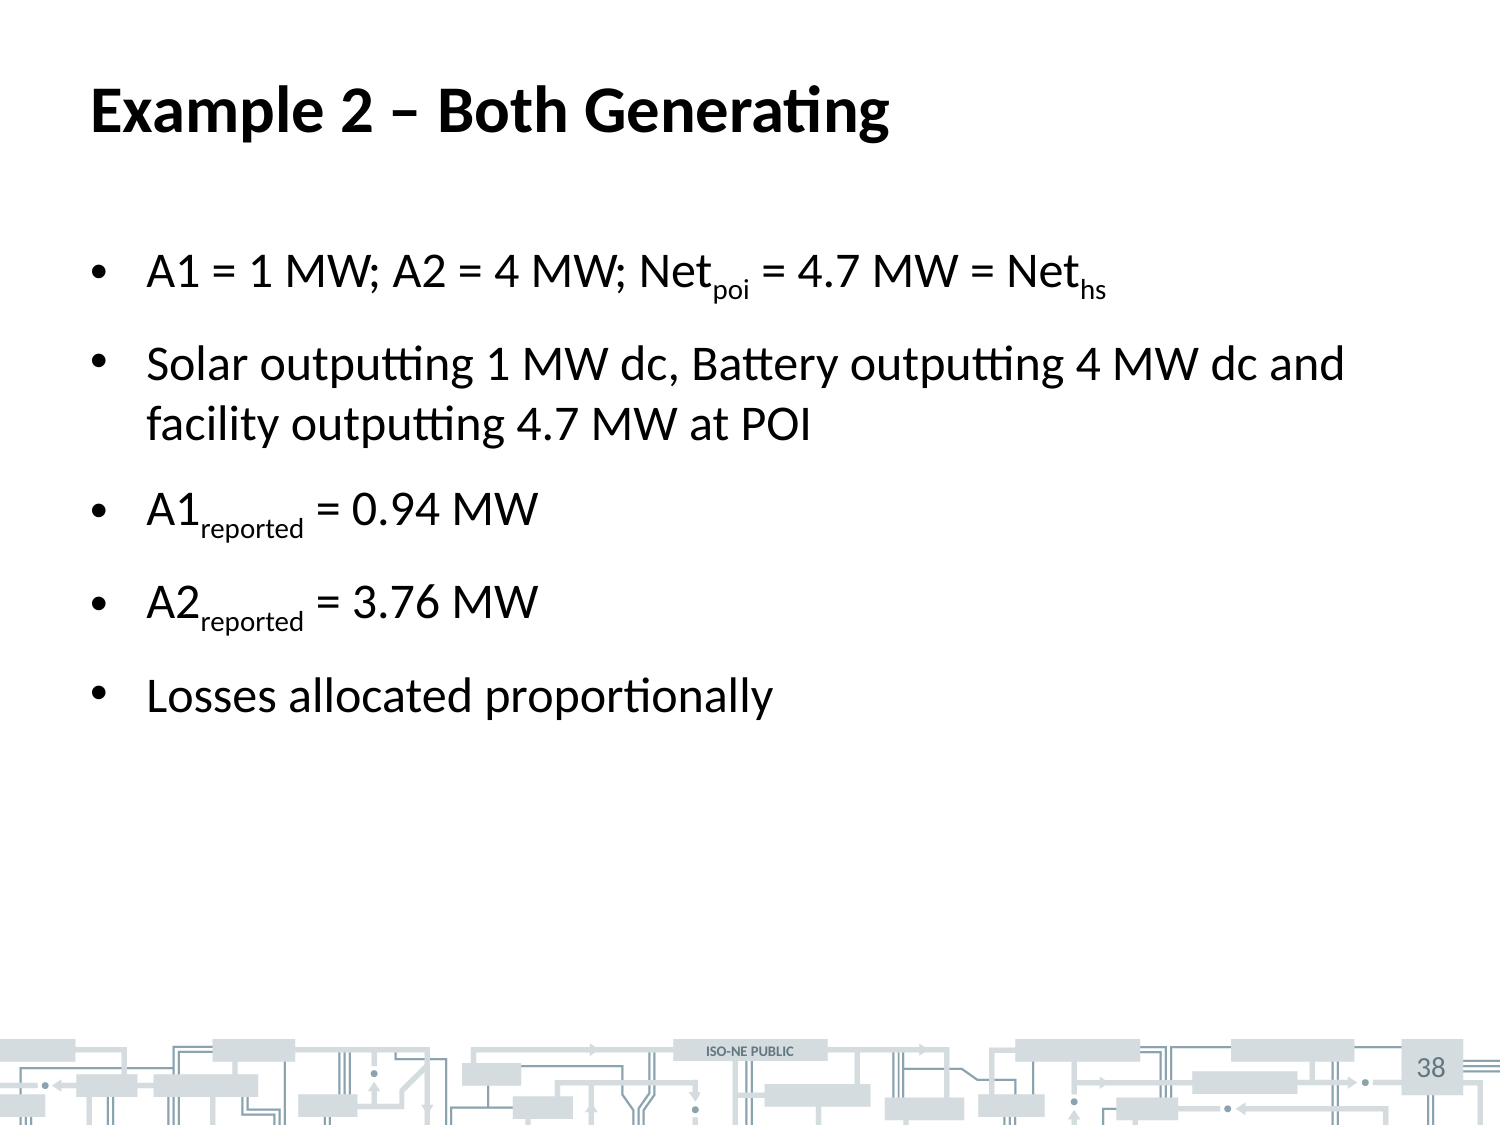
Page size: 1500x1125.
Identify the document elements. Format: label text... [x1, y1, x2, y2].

title Example 2 – Both Generating [75, 12, 1425, 200]
list A1 = 1 MW; A2 = 4 MW; Netpoi = 4.7 MW = Neths Solar outputting 1 MW dc, Battery outputting 4 MW dc and facility outputting 4.7 MW at POI A1reported = 0.94 MW A2reported = 3.76 MW Losses allocated proportionally [75, 229, 1425, 1020]
picture [0, 1031, 1500, 1125]
slide_number 38 [1400, 1044, 1463, 1088]
